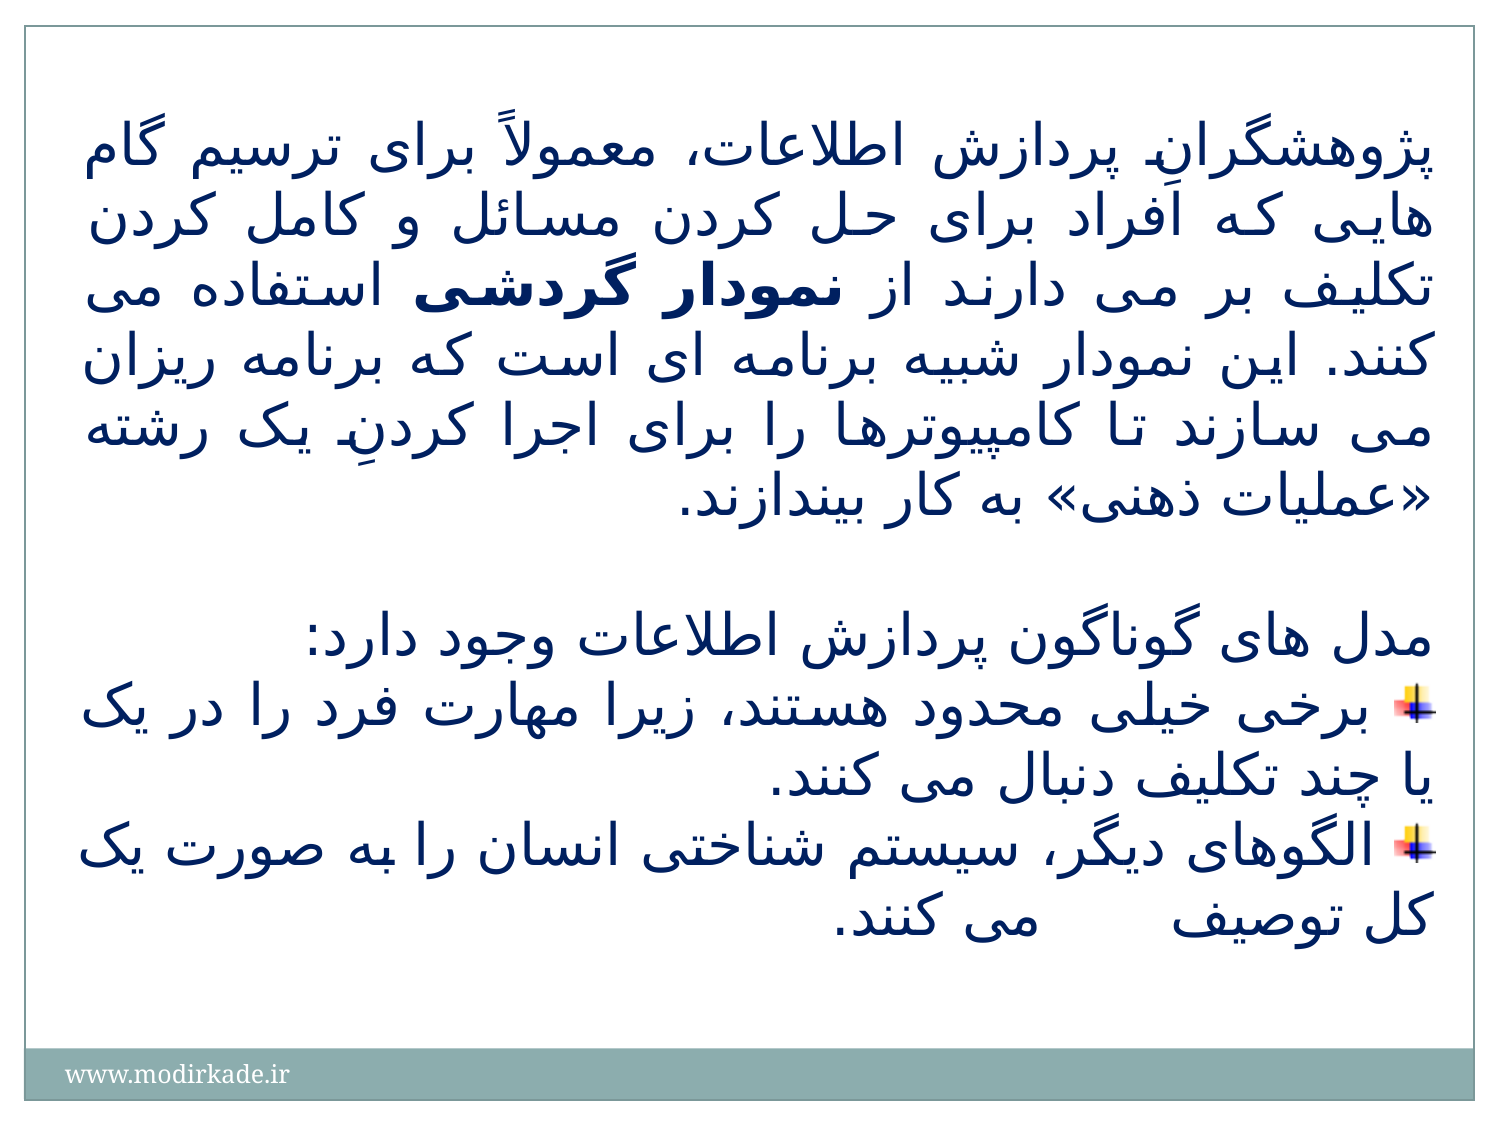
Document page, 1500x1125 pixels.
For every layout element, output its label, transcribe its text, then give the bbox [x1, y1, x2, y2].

picture [1394, 821, 1436, 863]
text_box پژوهشگرانِ پردازش اطلاعات، معمولاً برای ترسیم گام هایی که افراد برای حل کردن مسائل و کامل کردن تکلیف بر می دارند از نمودار گردشی استفاده می کنند. این نمودار شبیه برنامه ای است که برنامه ریزان می سازند تا کامپیوترها را برای اجرا کردنِ یک رشته «عملیات ذهنی» به کار بیندازند. مدل های گوناگون پردازش اطلاعات وجود دارد: برخی خیلی محدود هستند، زیرا مهارت فرد را در یک یا چند تکلیف دنبال می کنند. الگوهای دیگر، سیستم شناختی انسان را به صورت یک کل توصیف می کنند. [62, 99, 1450, 955]
picture [1394, 681, 1436, 723]
footer www.modirkade.ir [50, 1051, 638, 1112]
